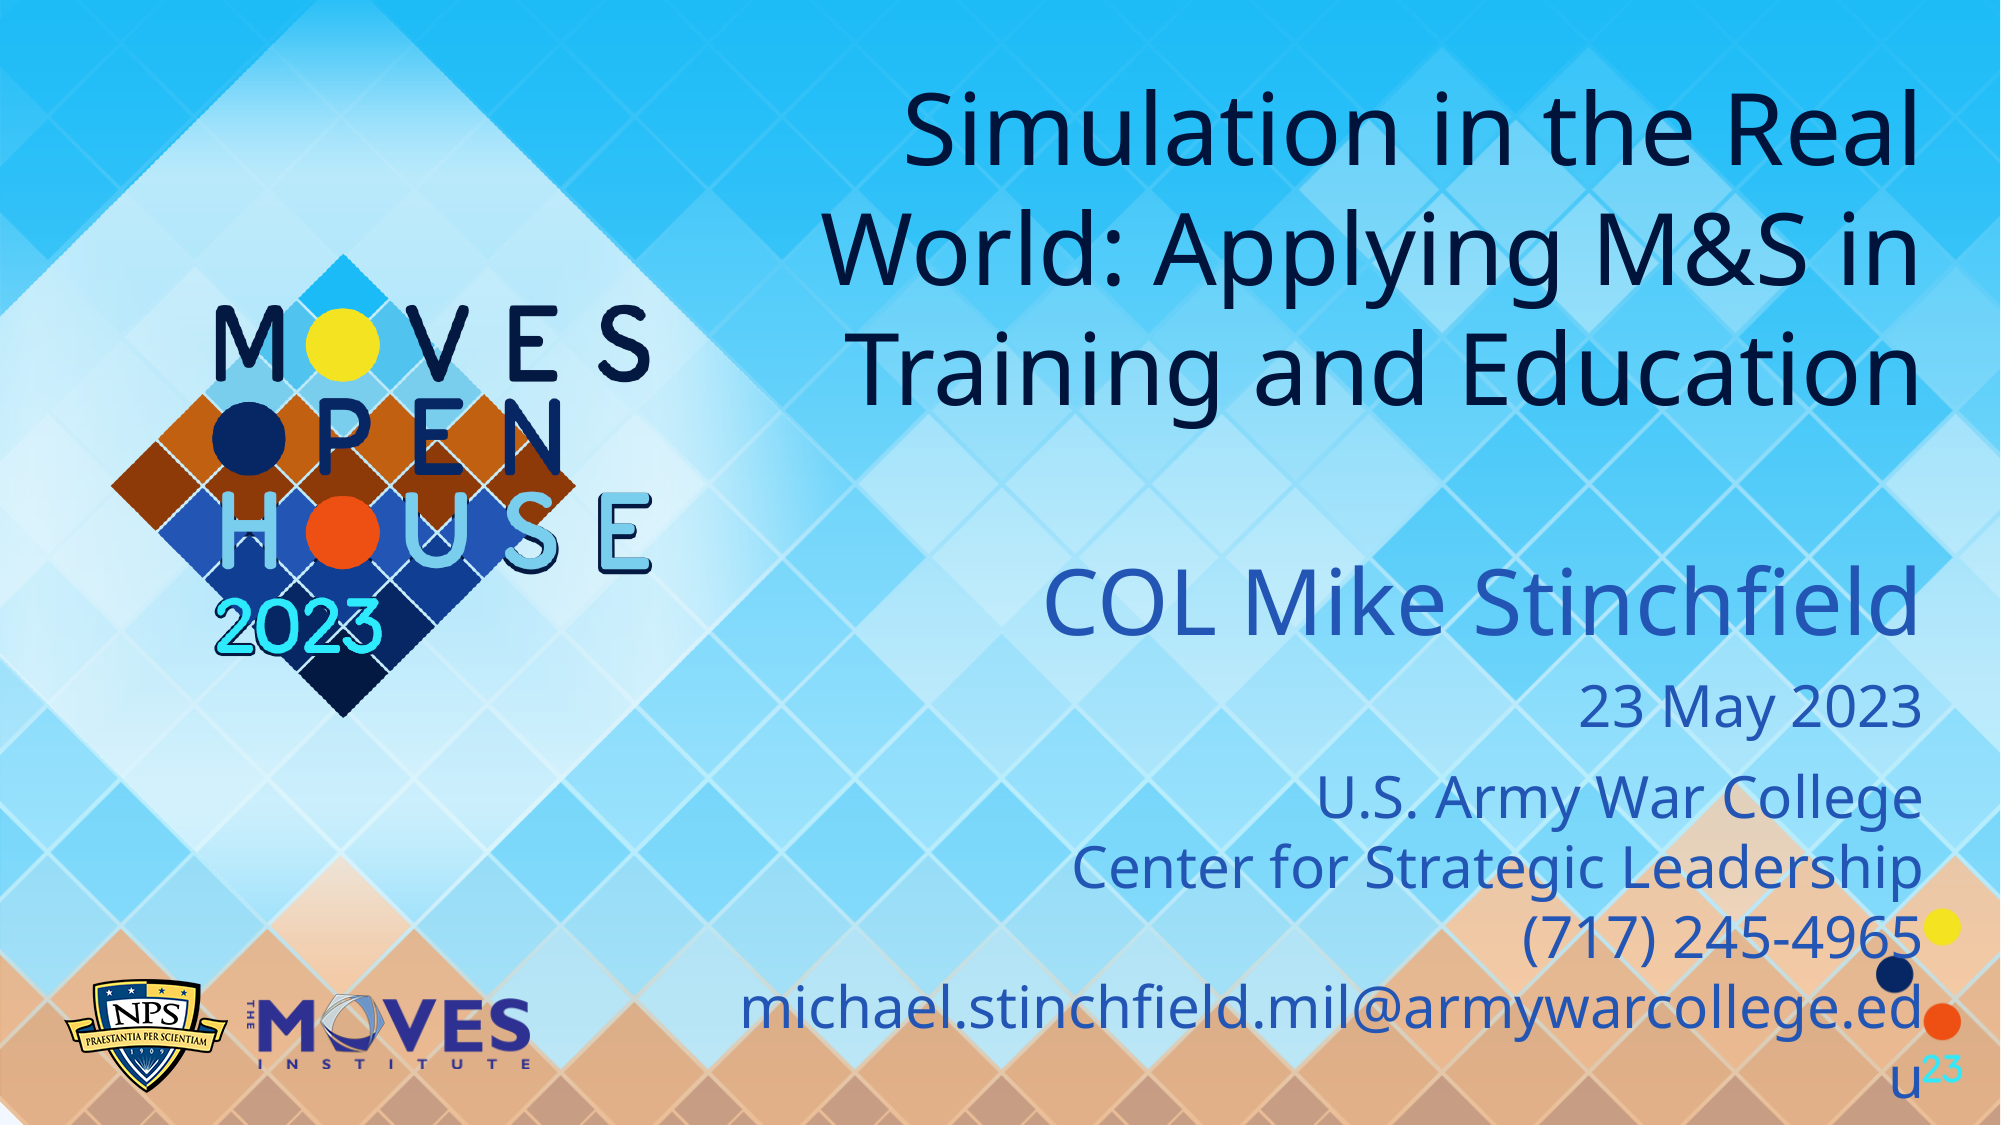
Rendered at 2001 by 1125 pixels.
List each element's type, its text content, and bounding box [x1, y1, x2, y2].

text_box Simulation in the Real World: Applying M&S in Training and Education [857, 58, 1939, 433]
text_box U.S. Army War College Center for Strategic Leadership (717) 245-4965 michael.stinchfield.mil@armywarcollege.edu [711, 752, 1939, 1118]
picture [0, 0, 2001, 1125]
text_box 23 May 2023 [921, 661, 1939, 747]
text_box COL Mike Stinchfield [962, 536, 1939, 661]
